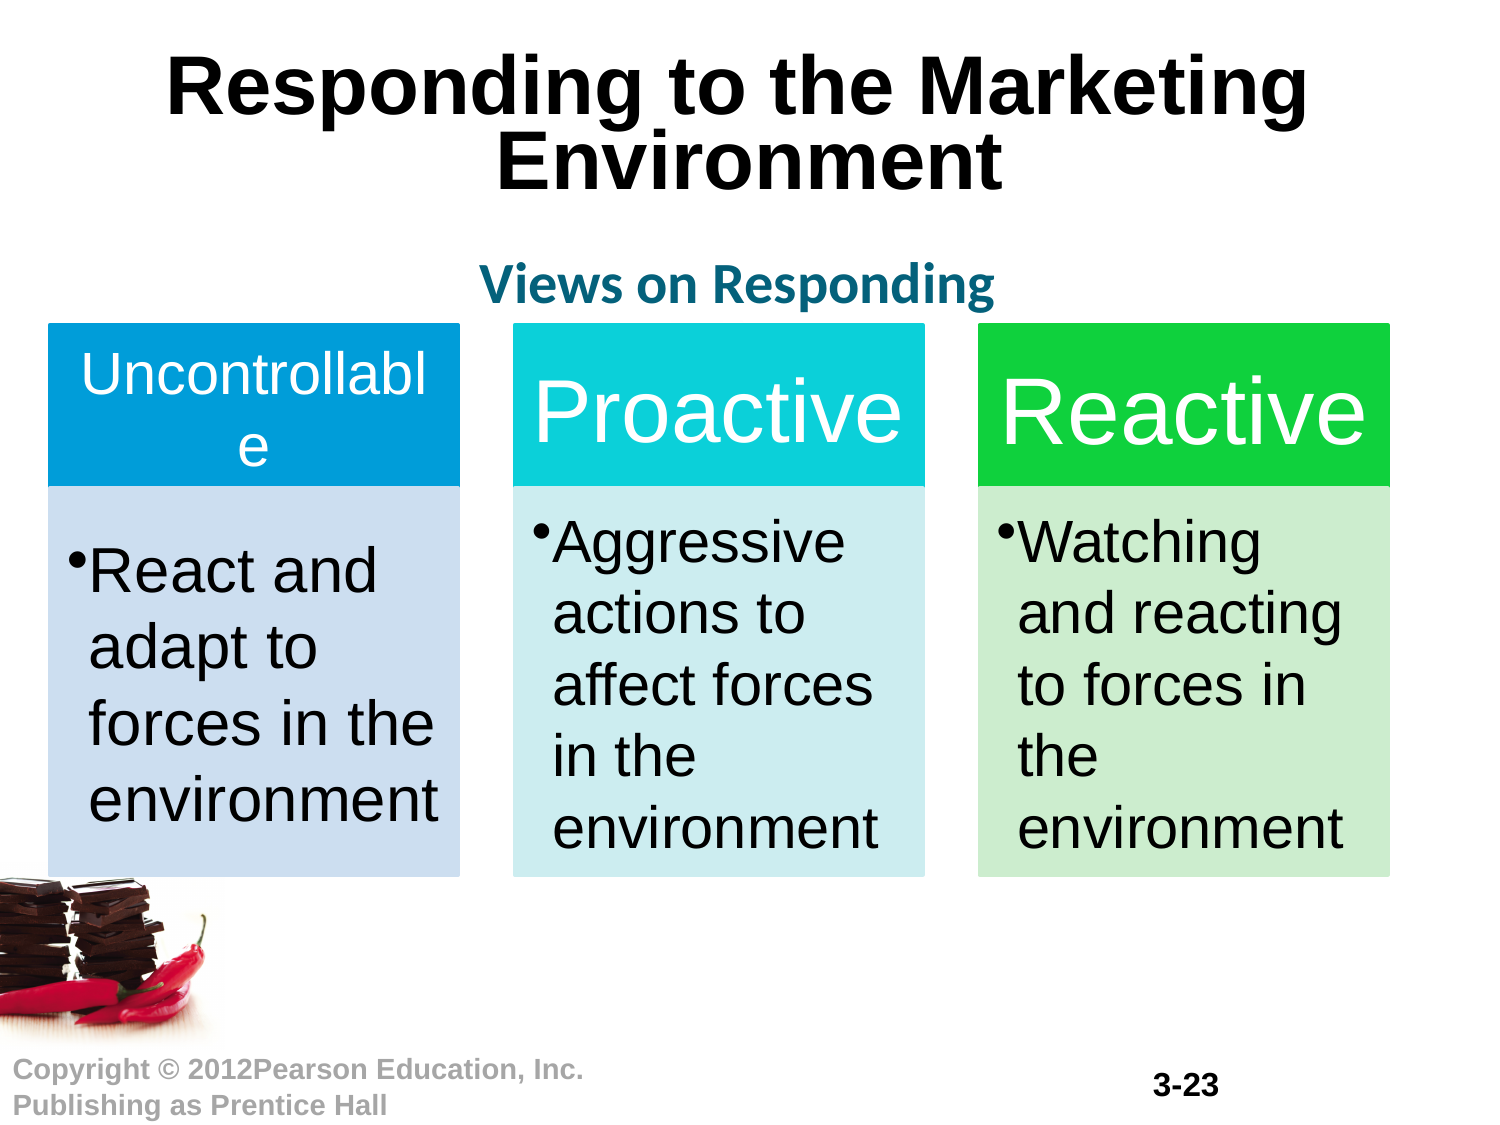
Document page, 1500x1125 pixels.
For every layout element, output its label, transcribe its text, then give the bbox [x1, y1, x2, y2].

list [49, 324, 1388, 876]
list Views on Responding [149, 237, 1326, 301]
title Responding to the Marketing Environment [112, 37, 1388, 226]
picture [0, 862, 225, 1050]
